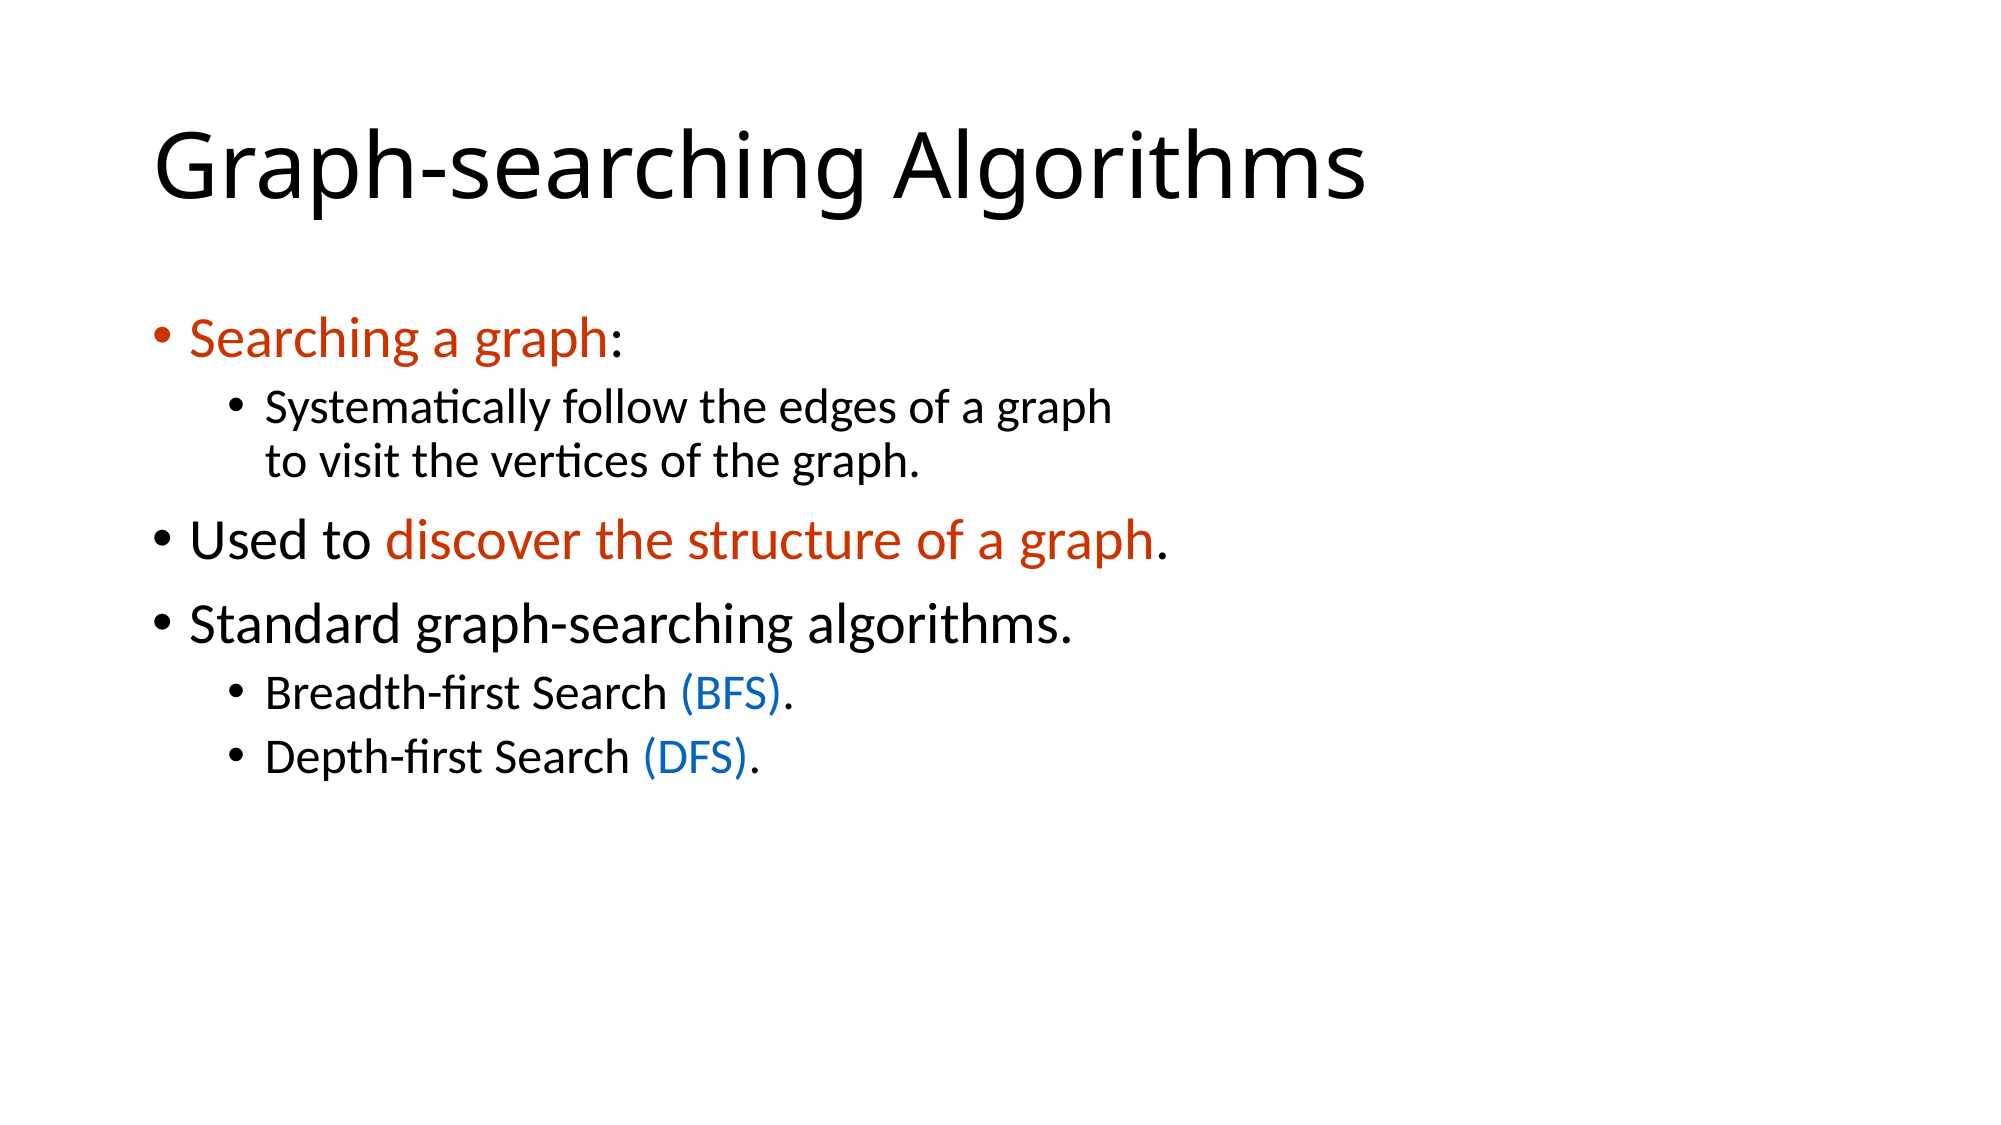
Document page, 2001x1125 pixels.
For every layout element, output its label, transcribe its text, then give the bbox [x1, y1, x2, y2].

list Searching a graph: Systematically follow the edges of a graph to visit the vertices of the graph. Used to discover the structure of a graph. Standard graph-searching algorithms. Breadth-first Search (BFS). Depth-first Search (DFS). [137, 299, 1863, 1014]
title Graph-searching Algorithms [137, 59, 1863, 278]
